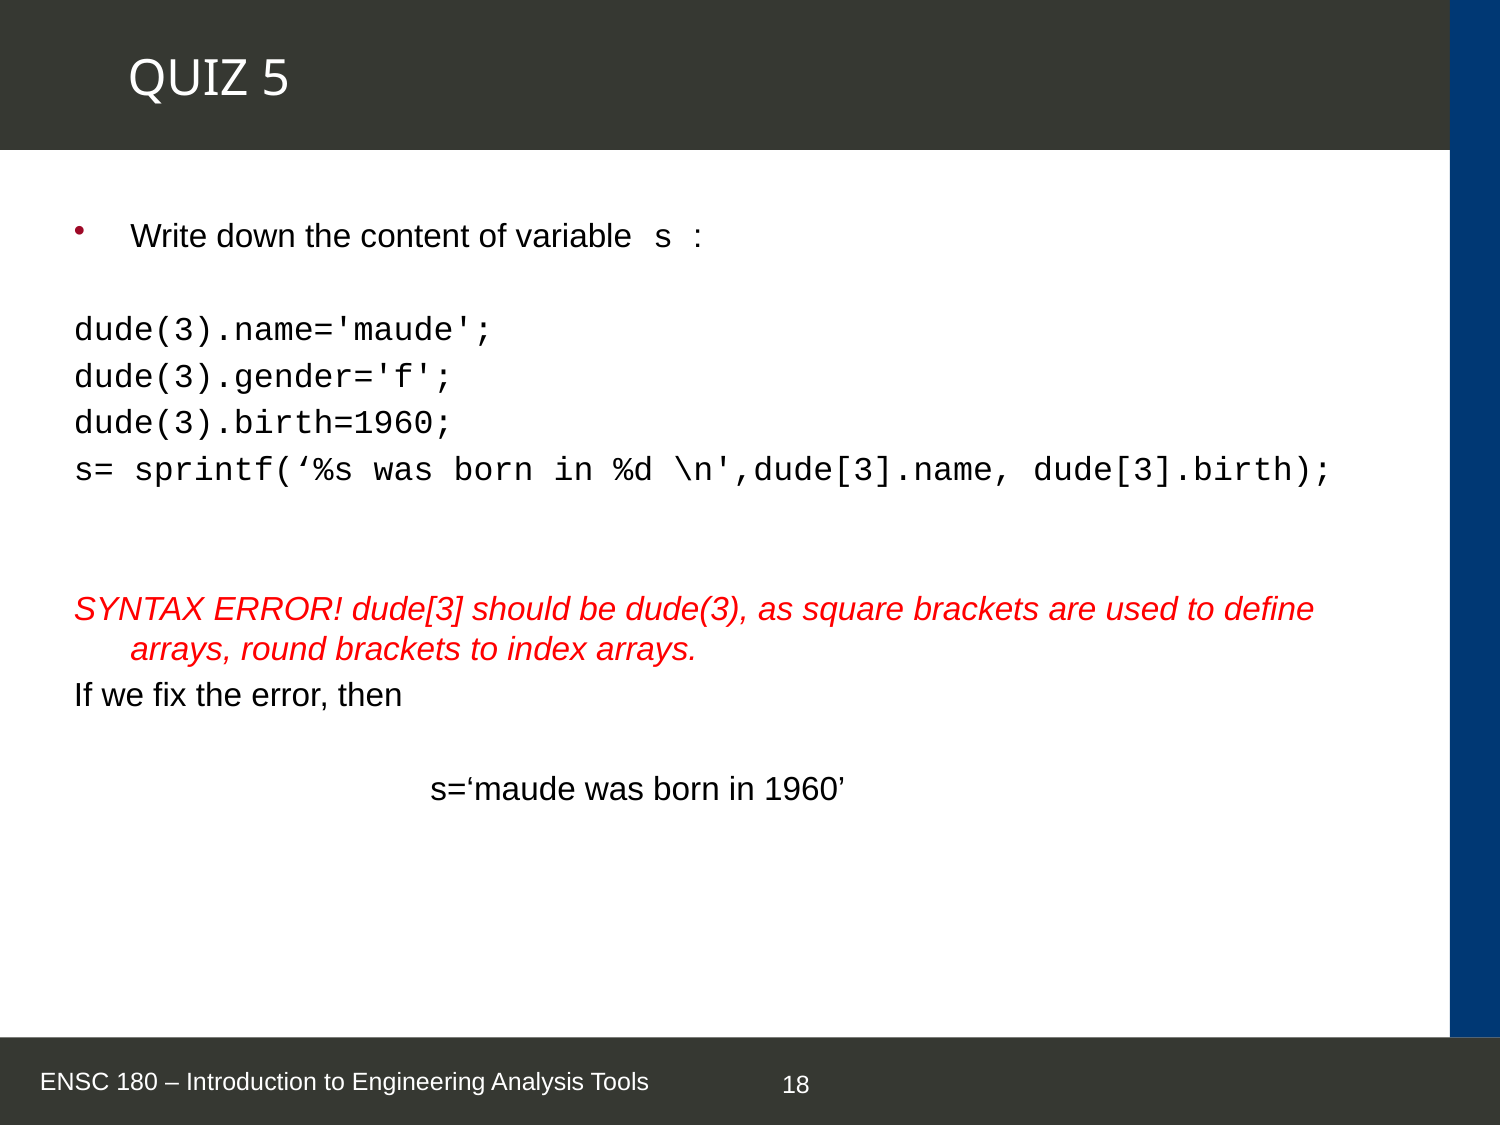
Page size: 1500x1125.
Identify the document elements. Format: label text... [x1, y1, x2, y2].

footer ENSC 180 – Introduction to Engineering Analysis Tools [24, 1057, 740, 1113]
title QUIZ 5 [112, 37, 1450, 138]
list Write down the content of variable s : dude(3).name='maude'; dude(3).gender='f'; dude(3).birth=1960; s= sprintf(‘%s was born in %d \n',dude[3].name, dude[3].birth); SYNTAX ERROR! dude[3] should be dude(3), as square brackets are used to define arrays, round brackets to index arrays. If we fix the error, then s=‘maude was born in 1960’ [59, 206, 1425, 998]
